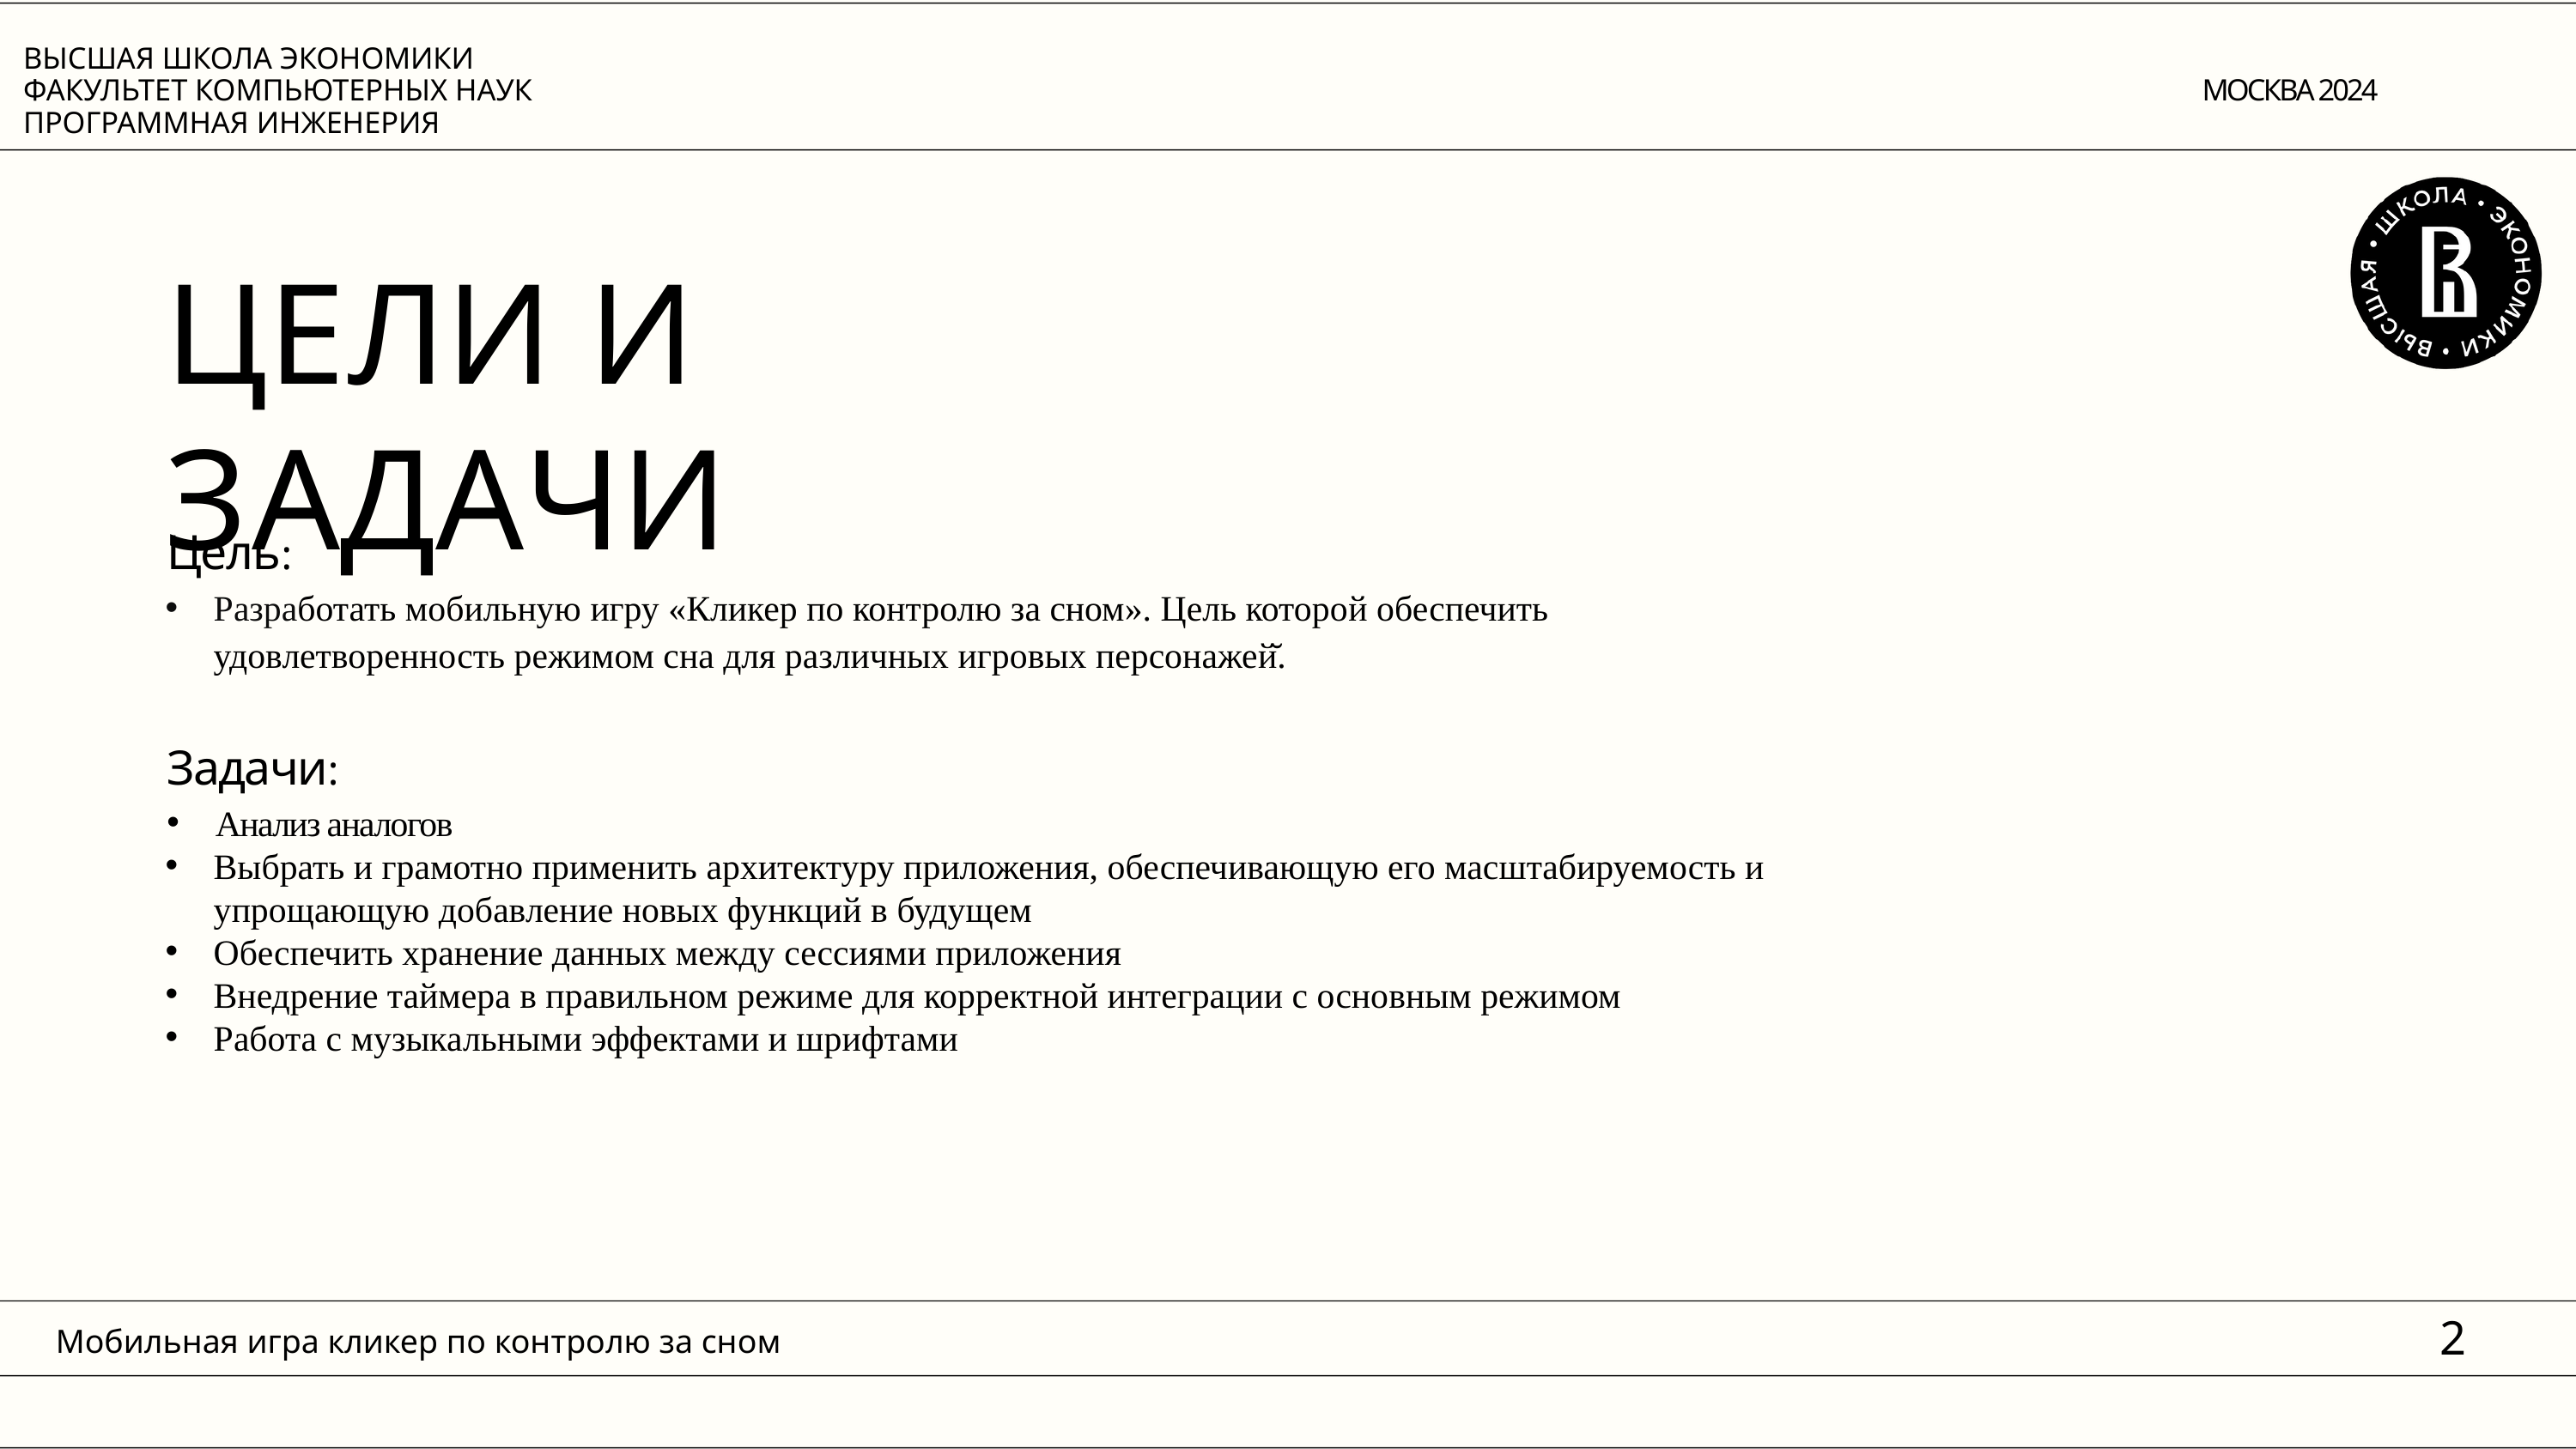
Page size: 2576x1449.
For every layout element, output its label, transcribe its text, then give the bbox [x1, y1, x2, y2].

slide_number 2 [2434, 1312, 2476, 1449]
text_box ВЫСШАЯ ШКОЛА ЭКОНОМИКИ ФАКУЛЬТЕТ КОМПЬЮТЕРНЫХ НАУК ПРОГРАММНАЯ ИНЖЕНЕРИЯ [21, 42, 1355, 172]
text_box МОСКВА 2024 [2200, 70, 2490, 107]
text_box Мобильная игра кликер по контролю за сном [42, 1314, 951, 1405]
picture [2320, 150, 2576, 391]
text_box Цель: Разработать мобильную игру «Кликер по контролю за сном». Цель которой обеспечить удовлетворенность режимом сна для различных игровых персонажей̆. Задачи: Анализ аналогов Выбрать и грамотно применить архитектуру приложения, обеспечивающую его масштабируемость и упрощающую добавление новых функций в будущем Обеспечить хранение данных между сессиями приложения Внедрение таймера в правильном режиме для корректной интеграции с основным режимом Работа с музыкальными эффектами и шрифтами [165, 514, 1825, 1449]
text_box ЦЕЛИ И ЗАДАЧИ [163, 242, 1240, 578]
